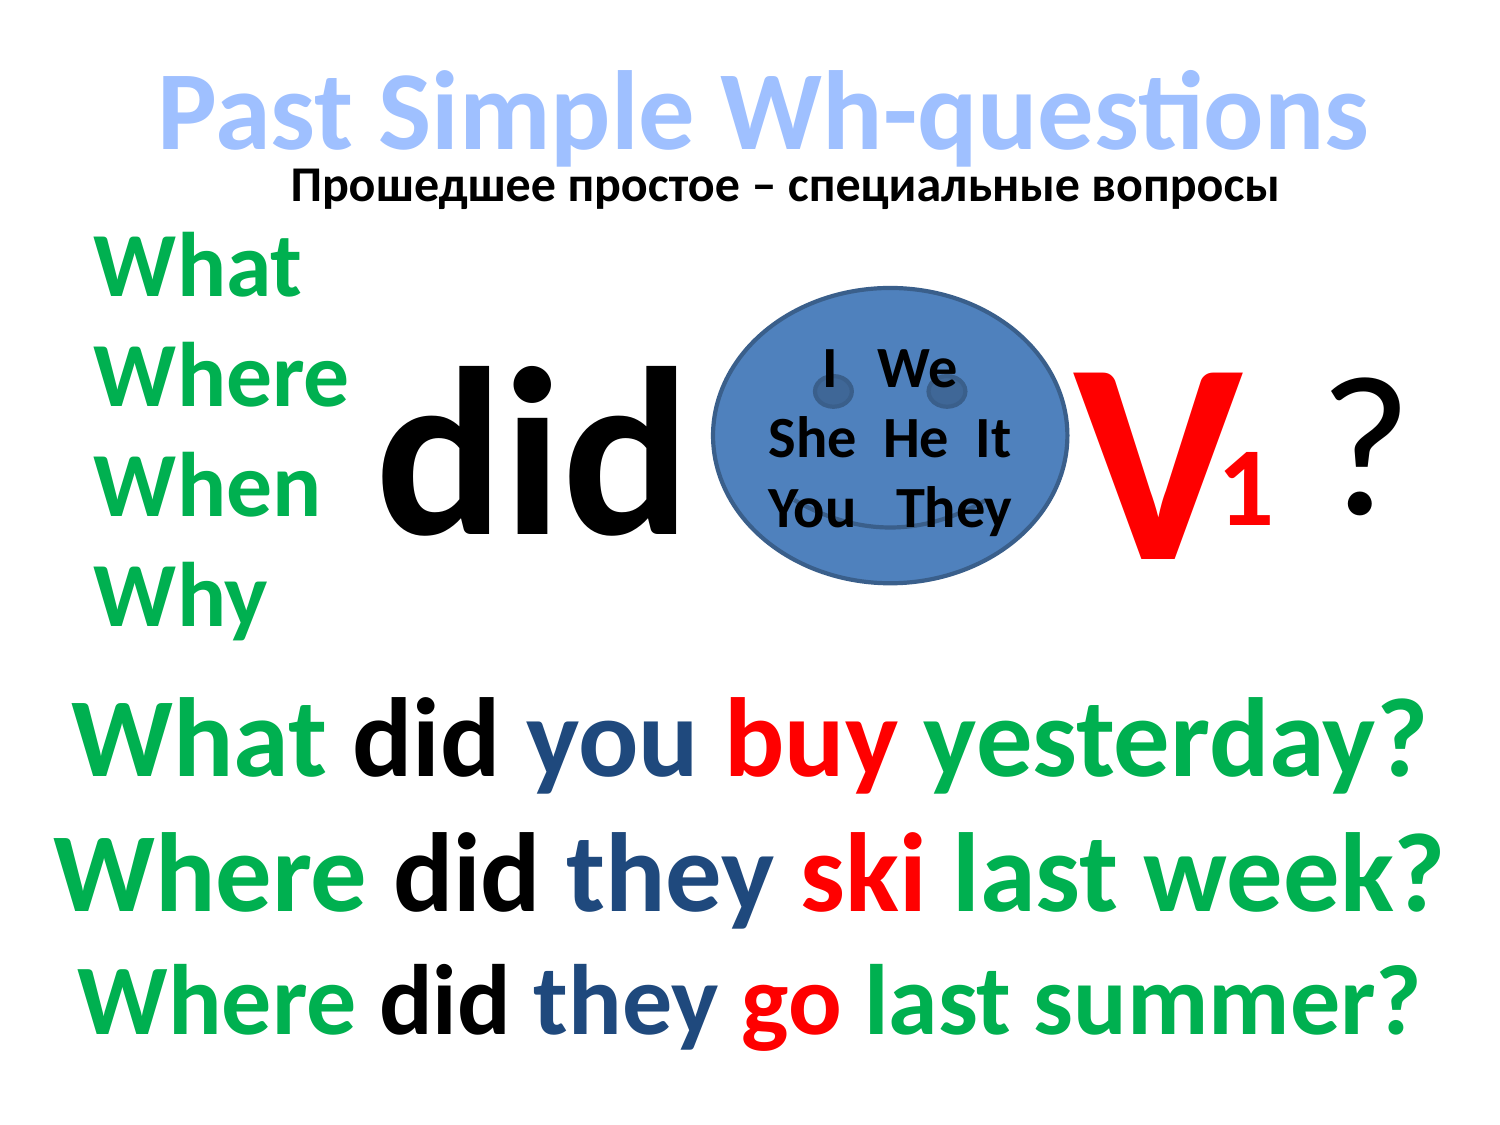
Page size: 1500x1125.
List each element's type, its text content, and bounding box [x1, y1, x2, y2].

text_box What Where When Why [79, 197, 376, 653]
text_box I We She He It You They [750, 321, 1074, 547]
text_box Прошедшее простое – специальные вопросы [275, 143, 1500, 219]
text_box 1 [1173, 405, 1305, 556]
text_box [774, 285, 1006, 321]
text_box V [1011, 264, 1306, 625]
text_box ? [1305, 306, 1471, 562]
text_box [770, 547, 1011, 586]
text_box did [376, 287, 750, 591]
text_box What did you buy yesterday? Where did they ski last week? Where did they go last summer? [0, 656, 1500, 1125]
text_box Past Simple Wh-questions [142, 29, 1412, 180]
